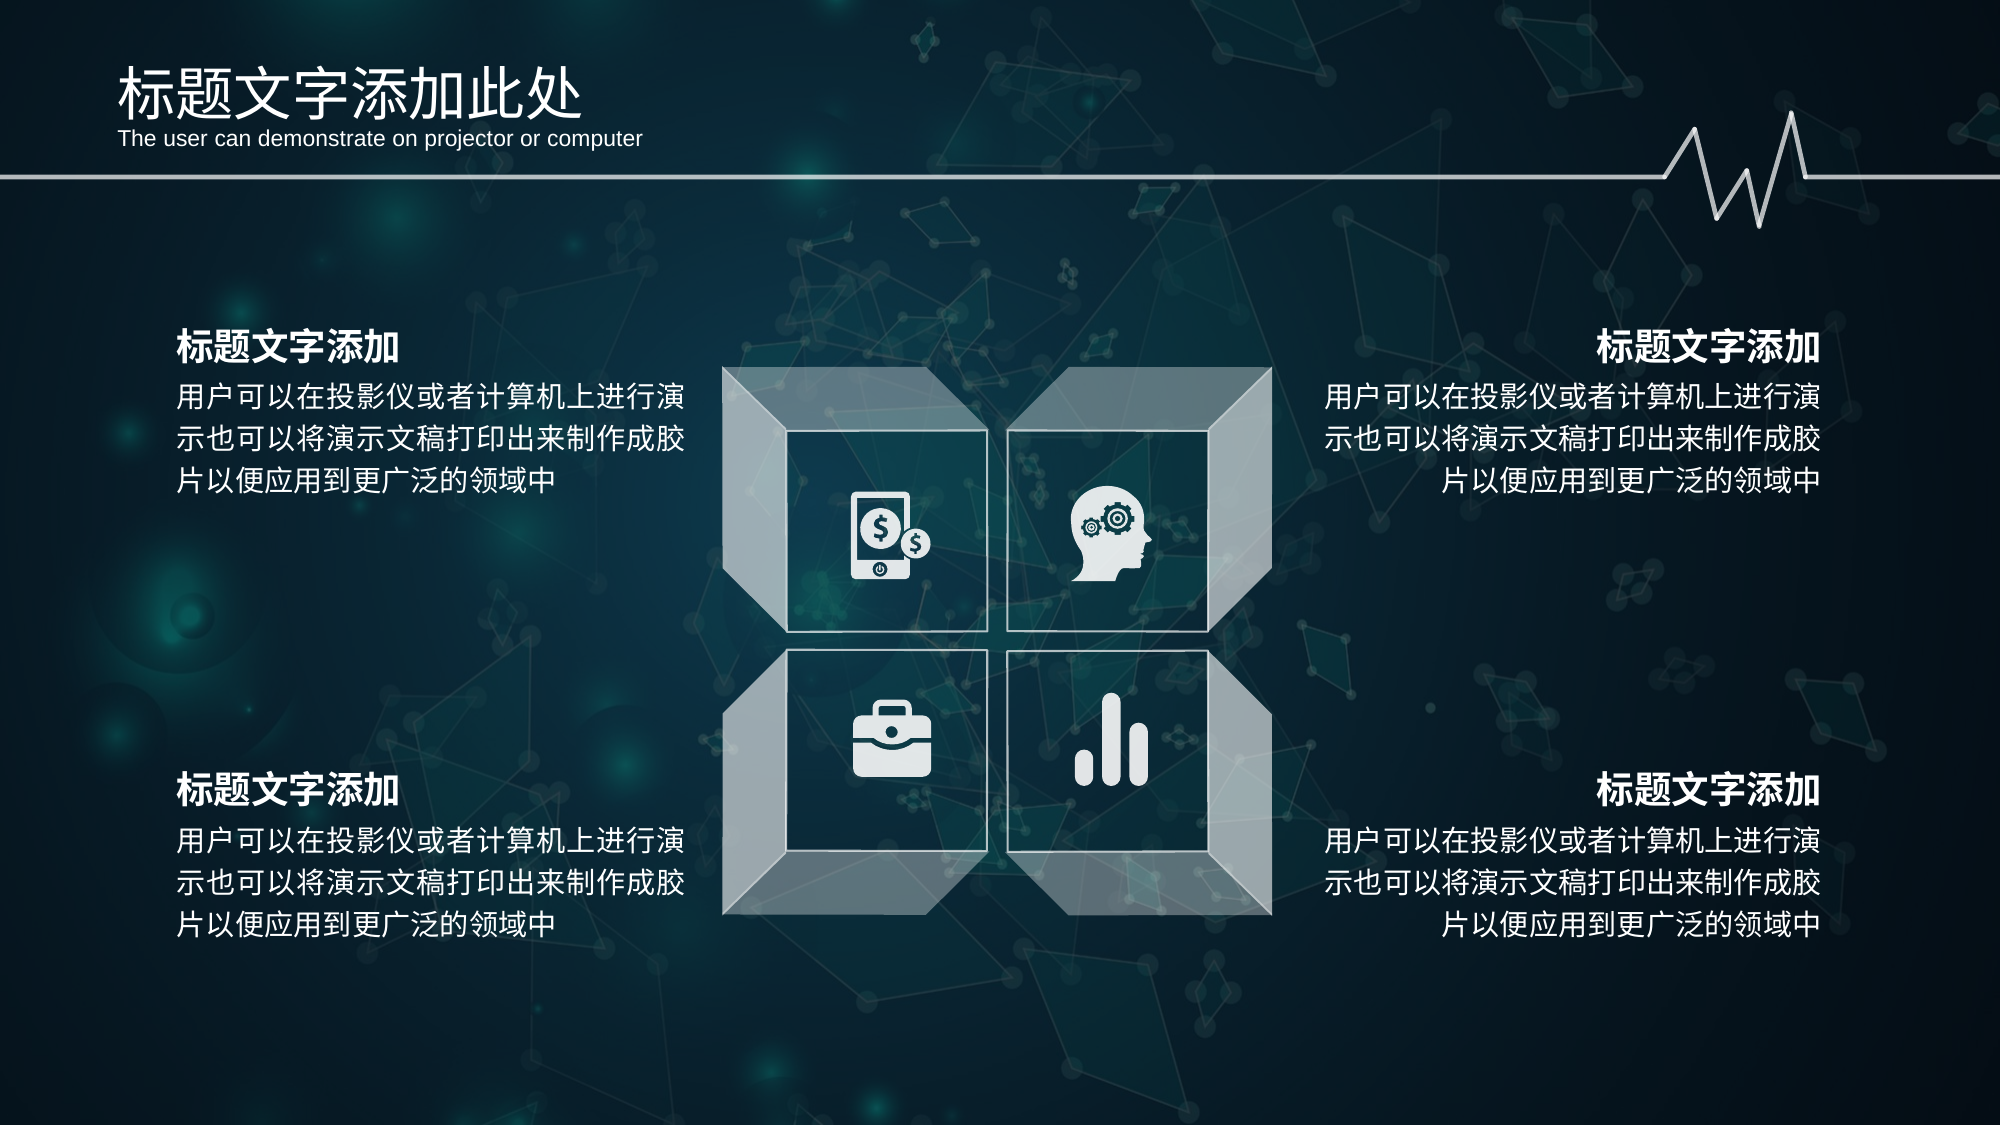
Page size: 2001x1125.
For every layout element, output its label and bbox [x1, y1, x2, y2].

text_box [722, 366, 1273, 917]
text_box [1298, 306, 1837, 507]
picture [0, 0, 2000, 112]
text_box [1298, 749, 1837, 951]
text_box [102, 49, 755, 158]
text_box [0, 112, 2000, 227]
text_box [161, 749, 701, 951]
text_box [161, 306, 701, 507]
picture [0, 227, 2000, 1125]
